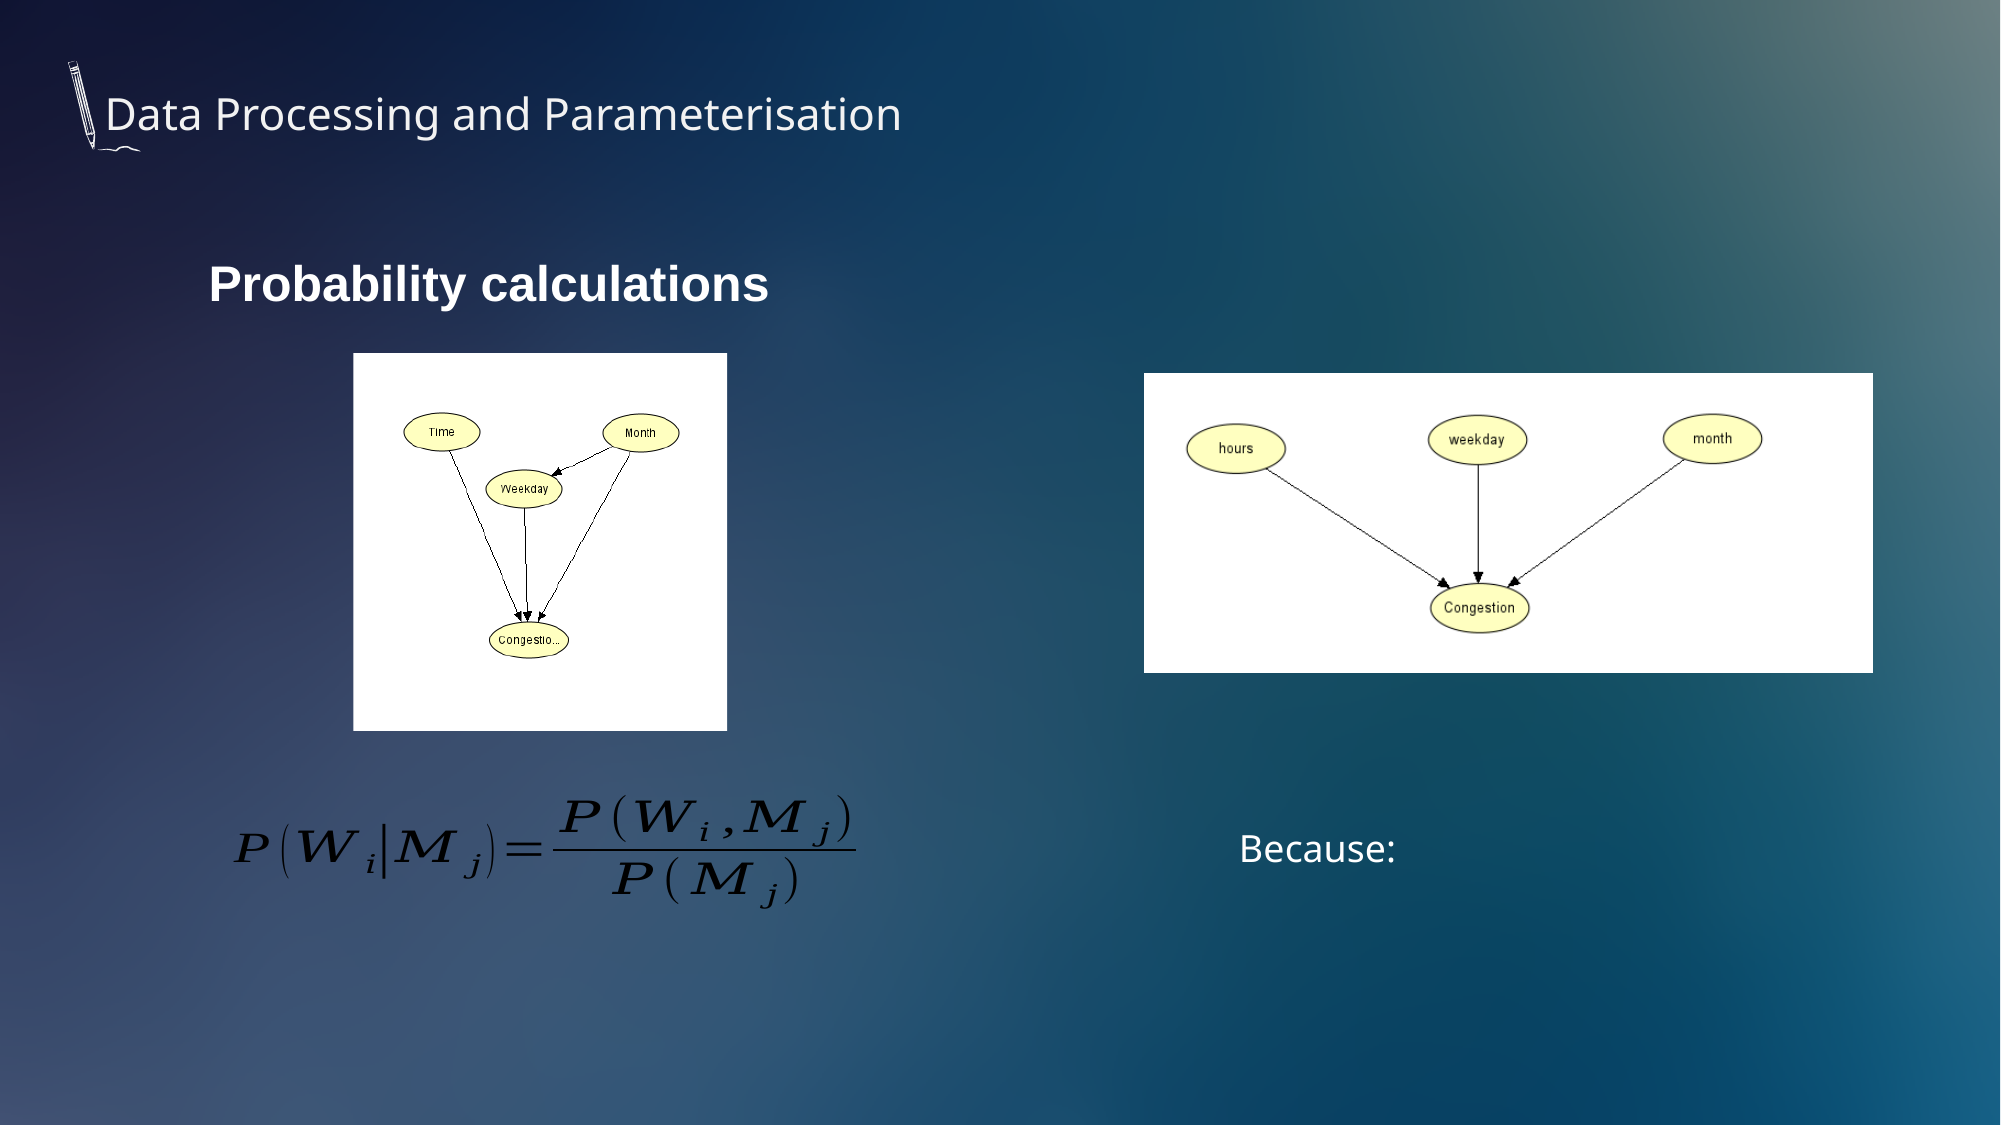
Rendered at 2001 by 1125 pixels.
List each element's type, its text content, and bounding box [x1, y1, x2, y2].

picture [0, 0, 2001, 1125]
text_box Probability calculations [193, 243, 785, 319]
text_box Data Processing and Parameterisation [141, 78, 1106, 147]
